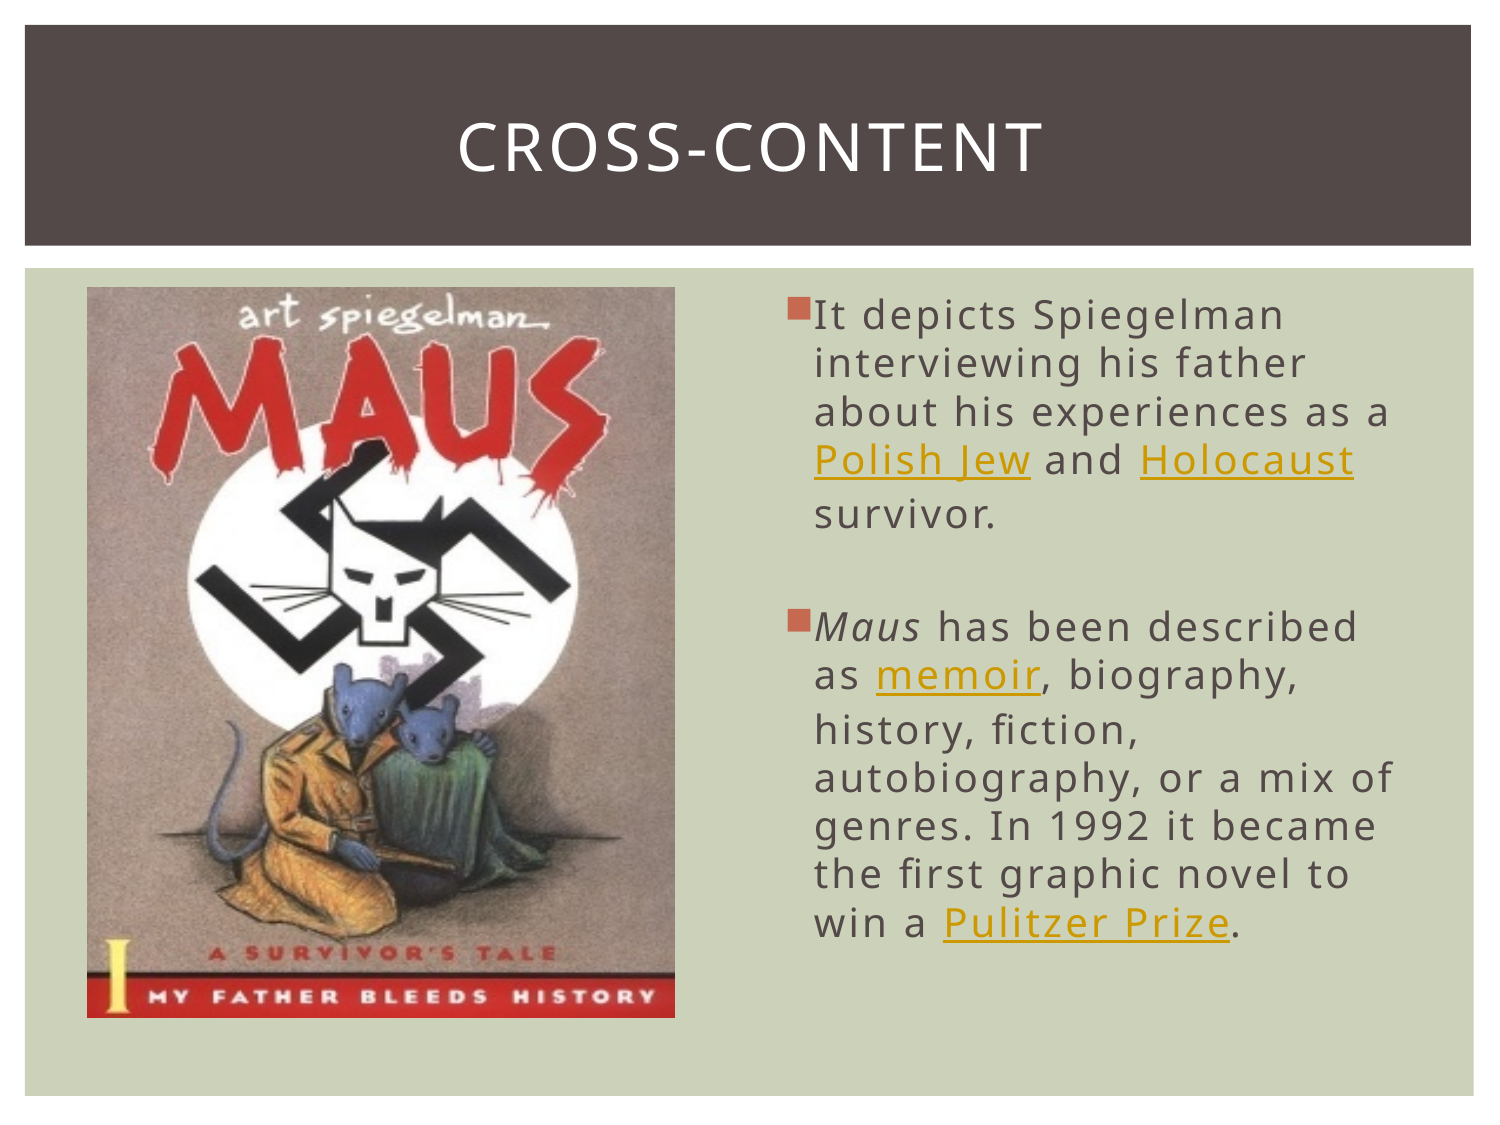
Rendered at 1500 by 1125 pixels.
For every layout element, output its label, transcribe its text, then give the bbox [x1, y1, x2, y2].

list It depicts Spiegelman interviewing his father about his experiences as a Polish Jew and Holocaust survivor. Maus has been described as memoir, biography, history, fiction, autobiography, or a mix of genres. In 1992 it became the first graphic novel to win a Pulitzer Prize. [762, 281, 1425, 1005]
picture [87, 287, 675, 1019]
title Cross-Content [62, 58, 1438, 232]
